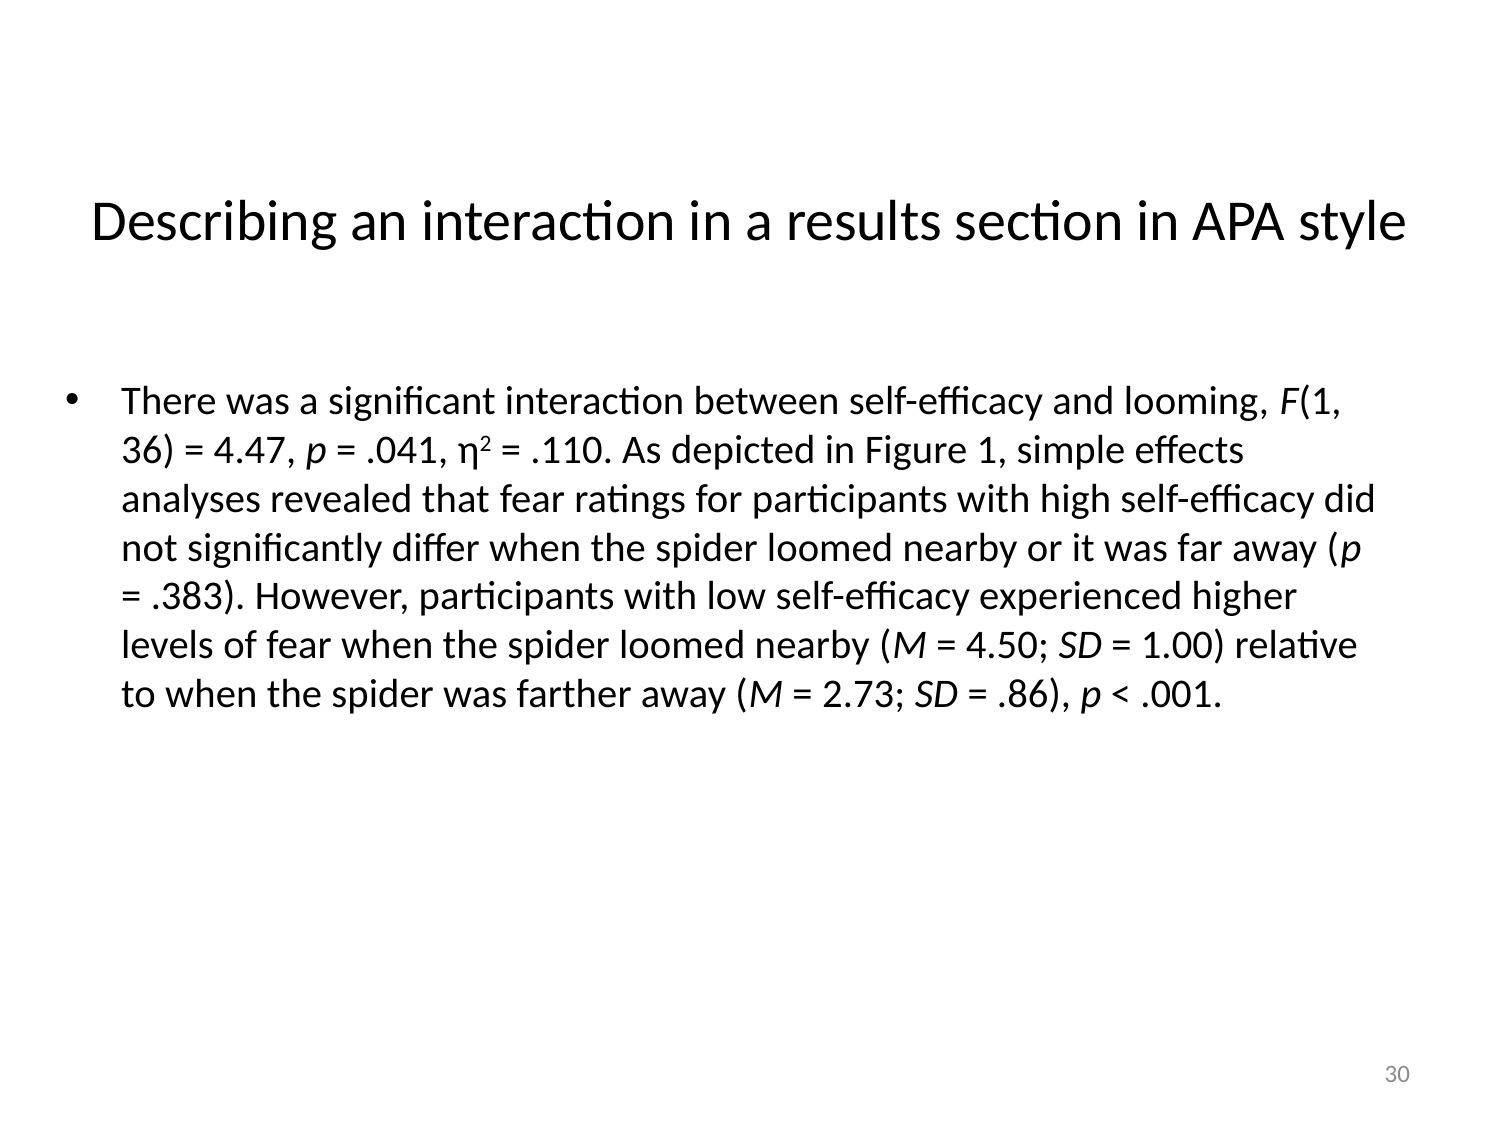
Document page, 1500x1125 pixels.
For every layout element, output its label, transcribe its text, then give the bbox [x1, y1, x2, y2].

list There was a significant interaction between self-efficacy and looming, F(1, 36) = 4.47, p = .041, η2 = .110. As depicted in Figure 1, simple effects analyses revealed that fear ratings for participants with high self-efficacy did not significantly differ when the spider loomed nearby or it was far away (p = .383). However, participants with low self-efficacy experienced higher levels of fear when the spider loomed nearby (M = 4.50; SD = 1.00) relative to when the spider was farther away (M = 2.73; SD = .86), p < .001. [50, 318, 1400, 929]
title Describing an interaction in a results section in APA style [75, 174, 1425, 261]
slide_number 30 [1074, 1042, 1425, 1103]
